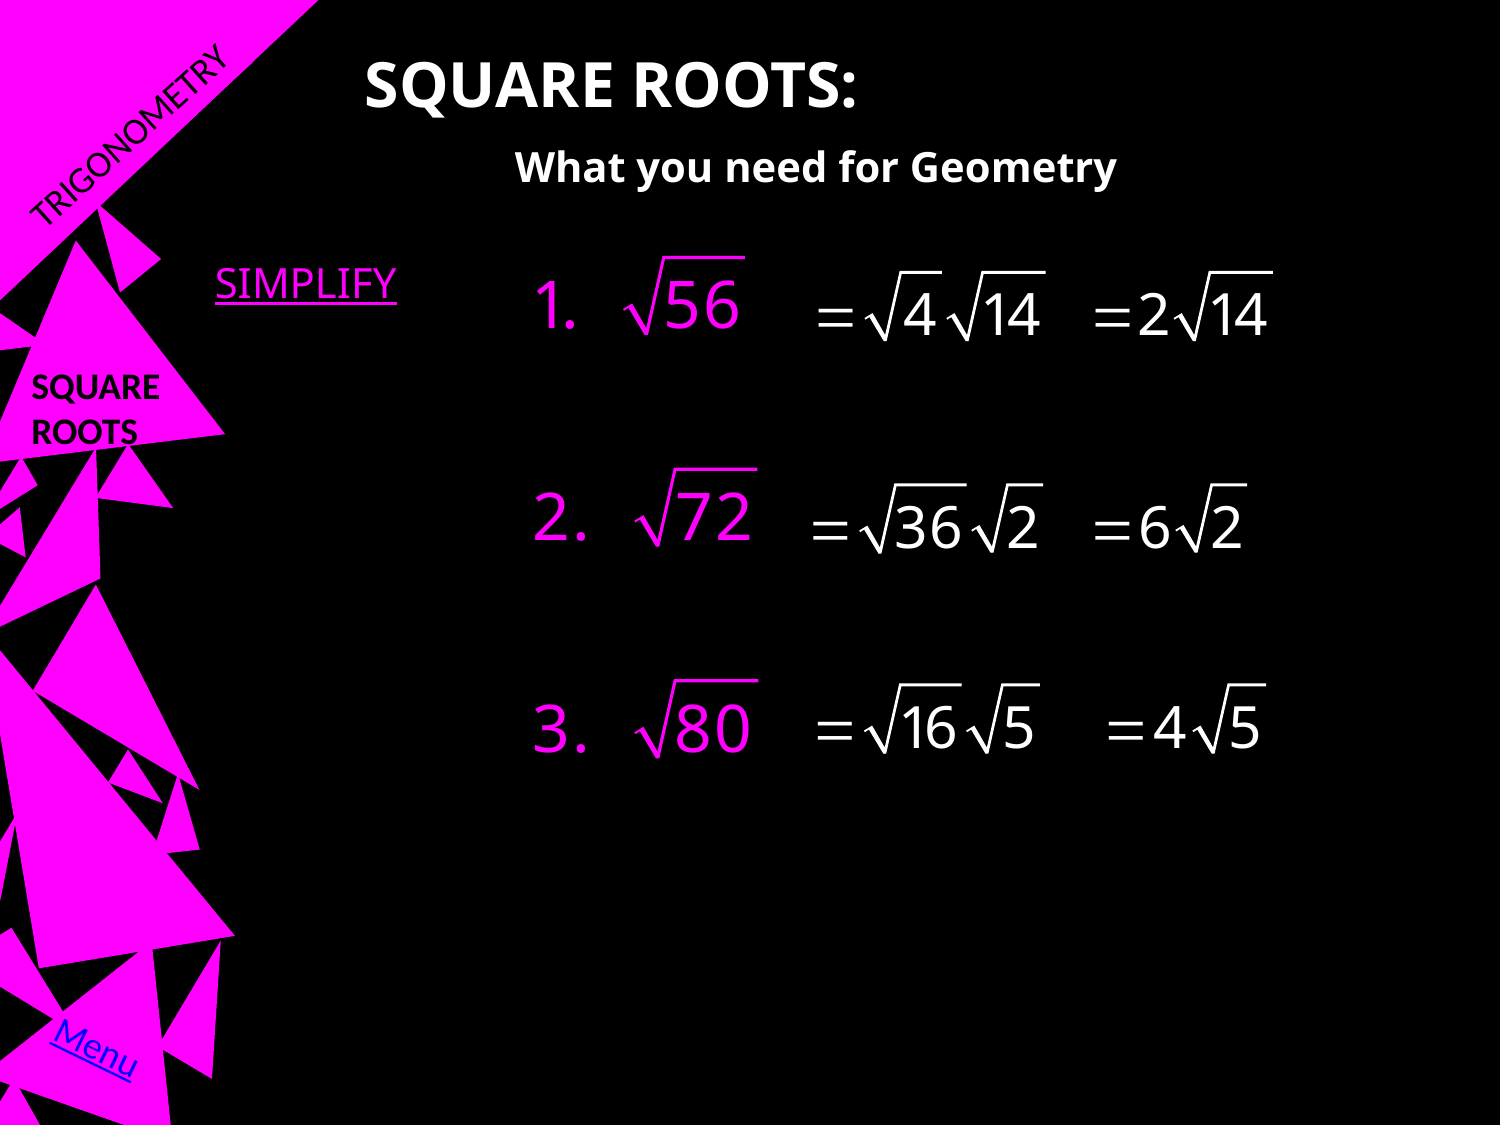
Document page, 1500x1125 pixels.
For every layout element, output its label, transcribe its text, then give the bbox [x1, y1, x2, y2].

text_box SQUARE ROOTS: What you need for Geometry [349, 37, 1413, 203]
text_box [526, 244, 774, 788]
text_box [802, 670, 1053, 768]
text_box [0, 0, 321, 1125]
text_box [803, 257, 1058, 356]
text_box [1080, 257, 1286, 356]
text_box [1079, 470, 1262, 563]
text_box SIMPLIFY [326, 249, 475, 315]
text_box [797, 470, 1058, 568]
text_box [1093, 670, 1280, 768]
